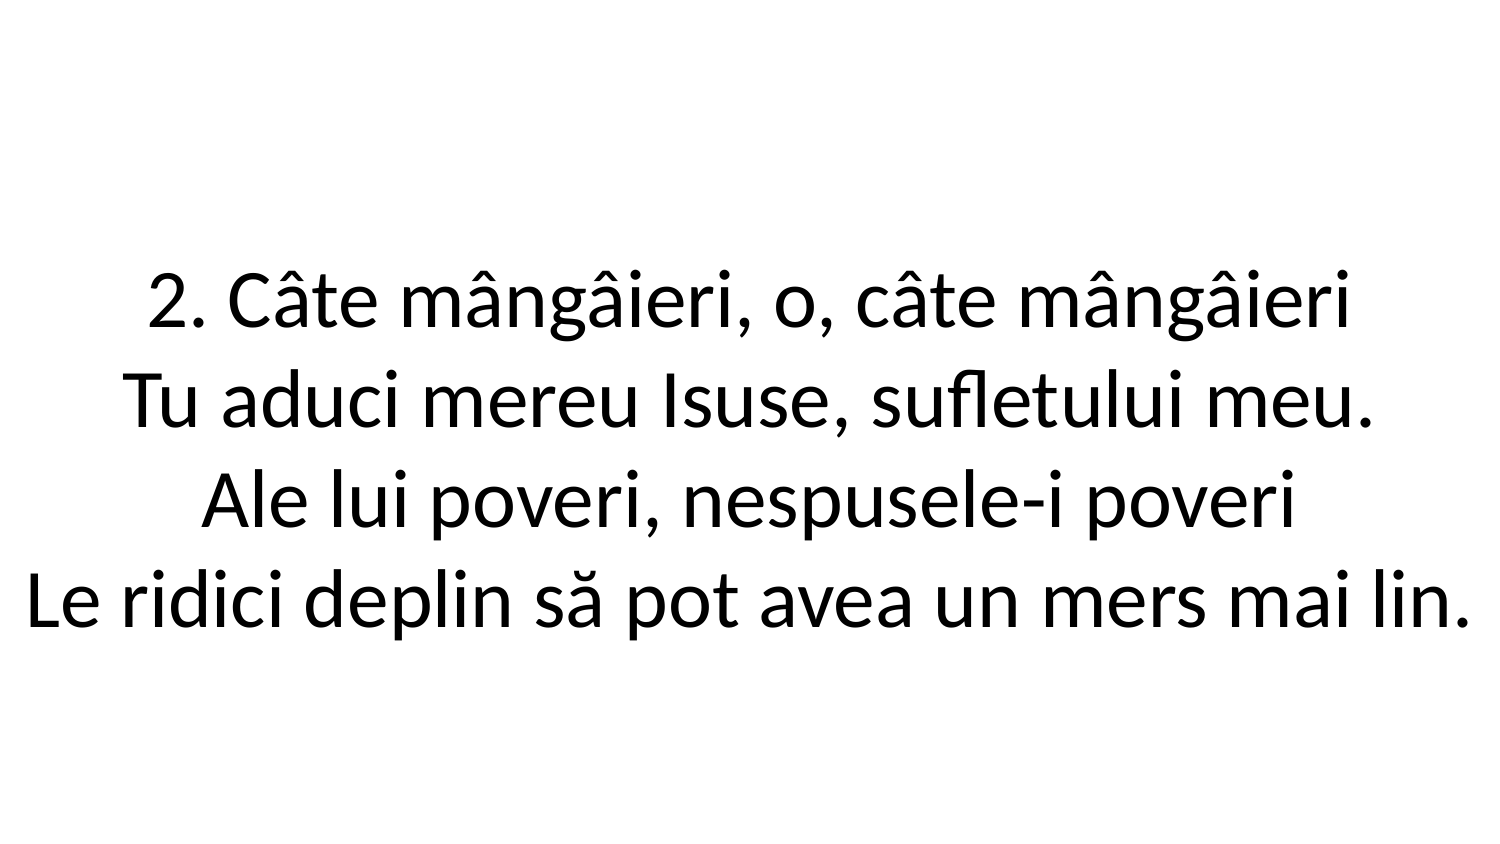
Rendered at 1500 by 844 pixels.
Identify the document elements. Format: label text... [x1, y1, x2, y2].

text_box 2. Câte mângâieri, o, câte mângâieri Tu aduci mereu Isuse, sufletului meu. Ale lui poveri, nespusele-i poveri Le ridici deplin să pot avea un mers mai lin. [10, 192, 1490, 652]
